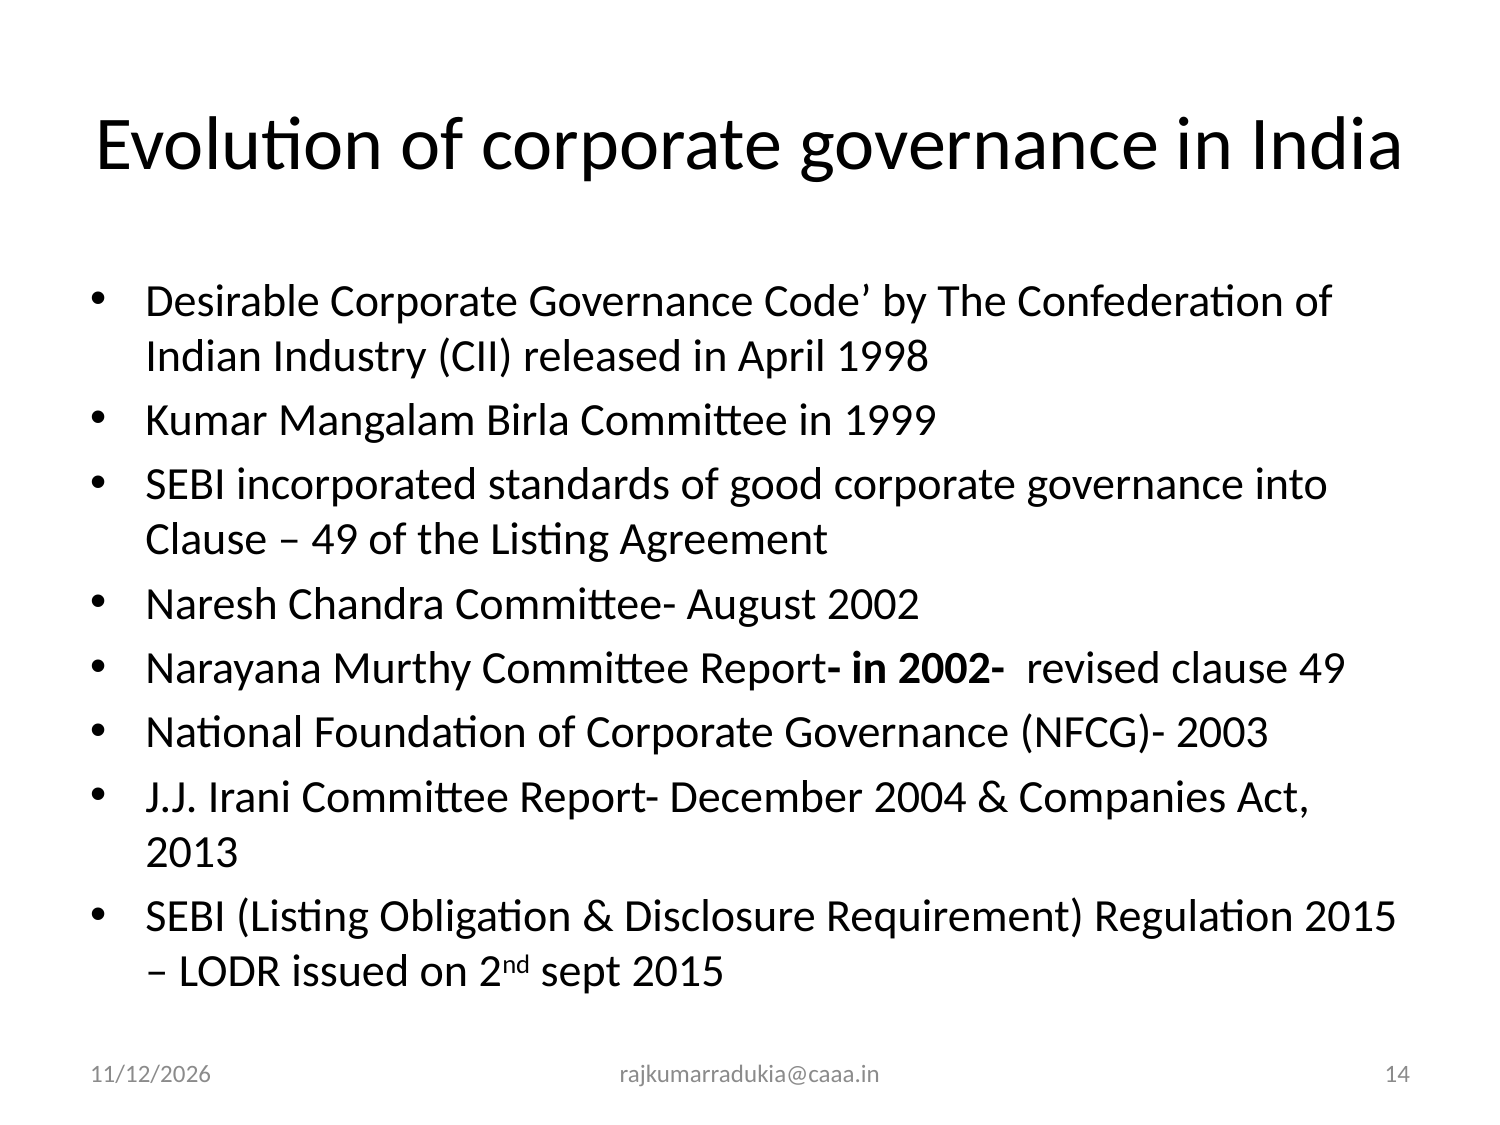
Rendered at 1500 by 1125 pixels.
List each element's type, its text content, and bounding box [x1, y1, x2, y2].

footer rajkumarradukia@caaa.in [512, 1042, 988, 1103]
list Desirable Corporate Governance Code’ by The Confederation of Indian Industry (CII) released in April 1998 Kumar Mangalam Birla Committee in 1999 SEBI incorporated standards of good corporate governance into Clause – 49 of the Listing Agreement Naresh Chandra Committee- August 2002 Narayana Murthy Committee Report- in 2002- revised clause 49 National Foundation of Corporate Governance (NFCG)- 2003 J.J. Irani Committee Report- December 2004 & Companies Act, 2013 SEBI (Listing Obligation & Disclosure Requirement) Regulation 2015 – LODR issued on 2nd sept 2015 [75, 262, 1425, 1005]
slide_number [75, 1042, 425, 1103]
slide_number 14 [1074, 1042, 1425, 1103]
title Evolution of corporate governance in India [75, 45, 1425, 233]
